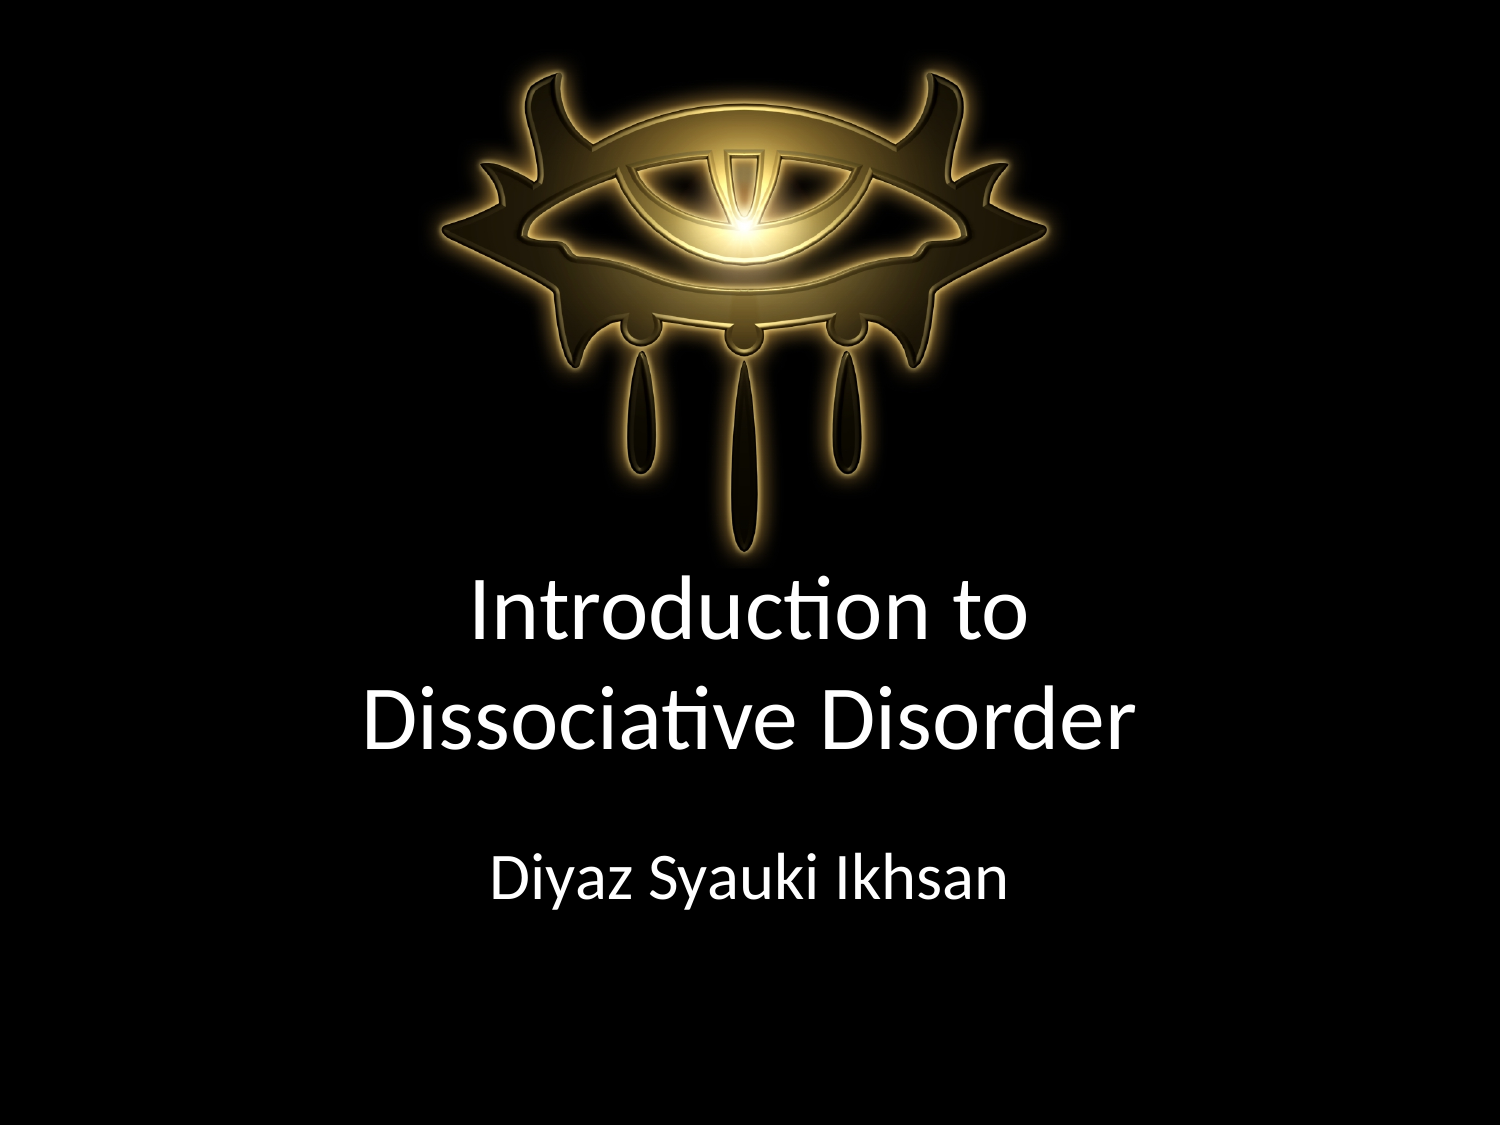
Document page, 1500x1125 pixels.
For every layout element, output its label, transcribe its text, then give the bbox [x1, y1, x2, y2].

subtitle Diyaz Syauki Ikhsan [225, 825, 1275, 1113]
title Introduction to Dissociative Disorder [112, 536, 1388, 779]
picture [350, 0, 1138, 536]
